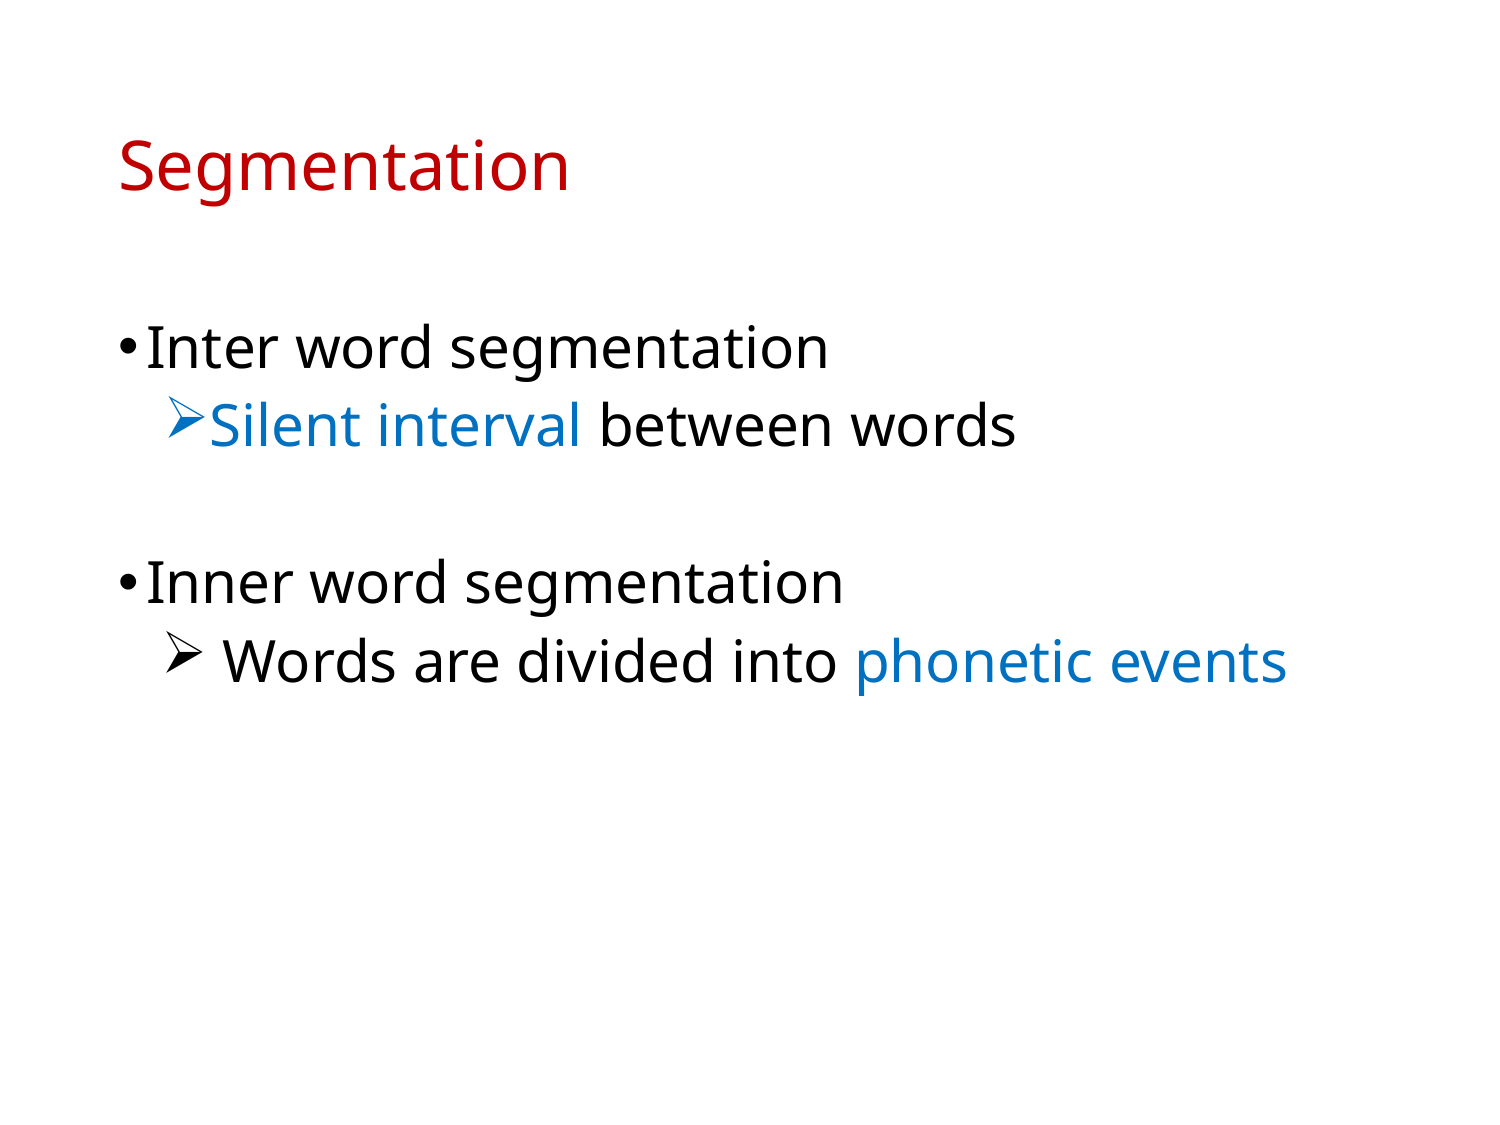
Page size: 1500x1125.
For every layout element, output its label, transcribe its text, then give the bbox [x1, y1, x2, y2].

list Inter word segmentation Silent interval between words Inner word segmentation Words are divided into phonetic events [103, 224, 1397, 939]
title Segmentation [103, 59, 1397, 224]
